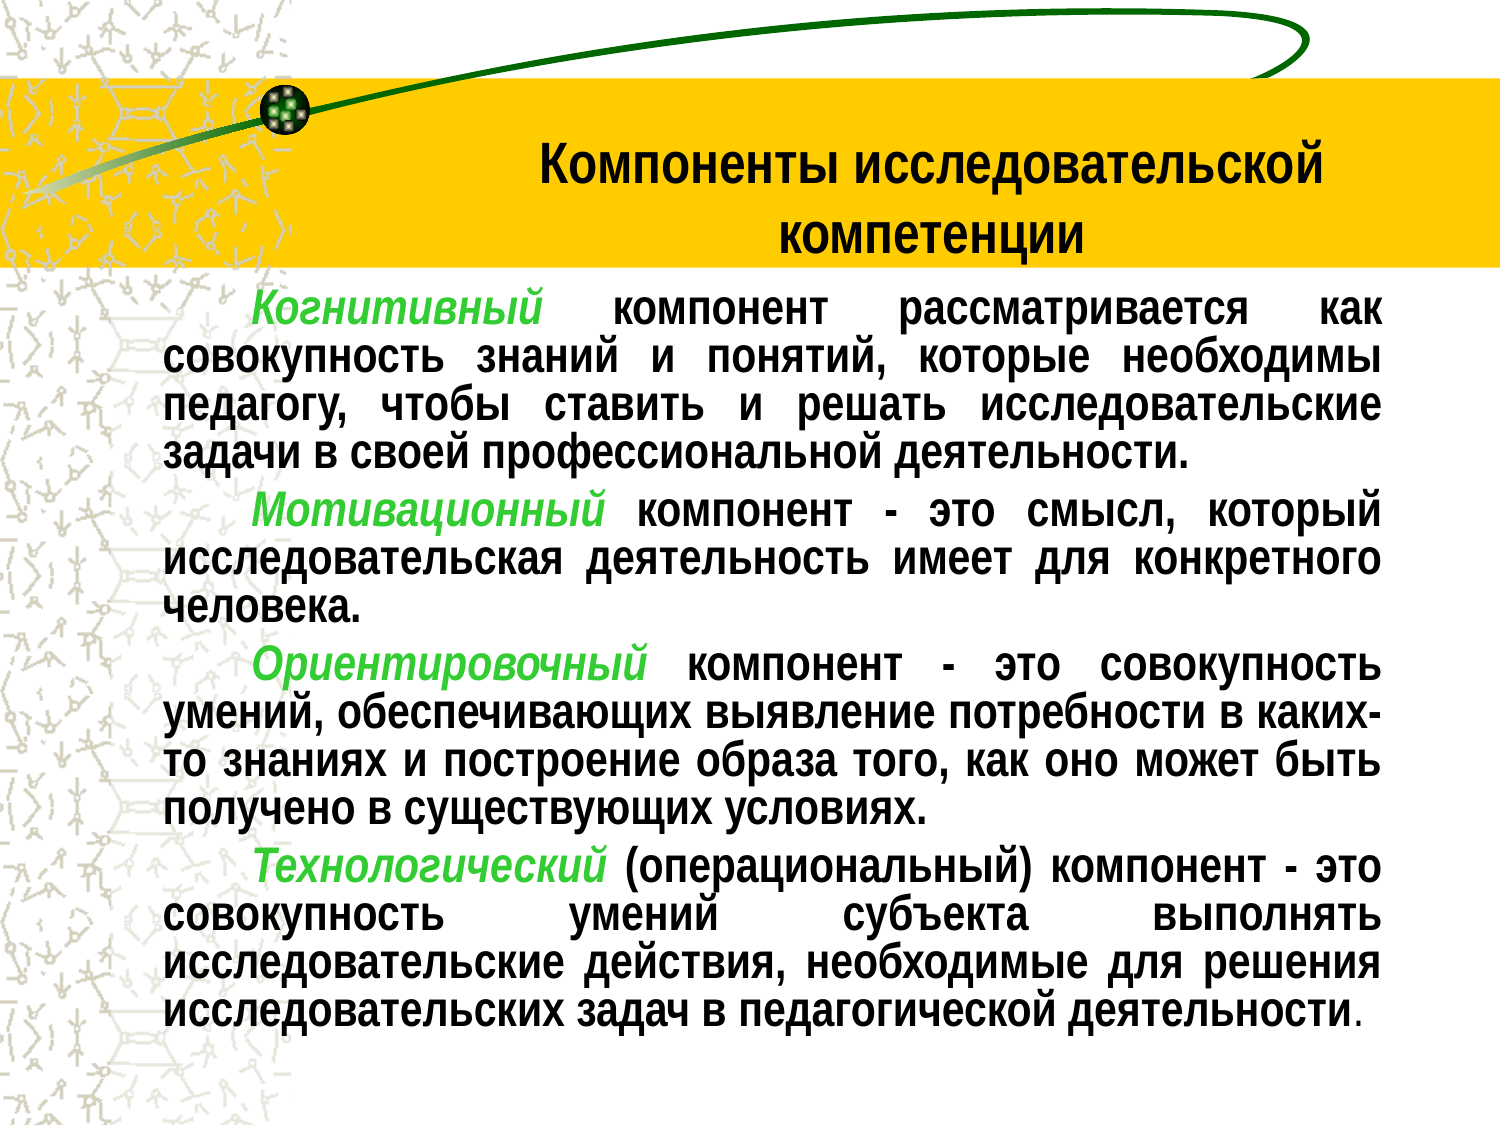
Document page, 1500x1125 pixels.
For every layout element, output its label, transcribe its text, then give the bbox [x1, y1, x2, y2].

title Компоненты исследовательской компетенции [395, 101, 1469, 290]
list Когнитивный компонент рассматривается как совокупность знаний и понятий, которые необходимы педагогу, чтобы ставить и решать исследовательские задачи в своей профессиональной деятельности. Мотивационный компонент - это смысл, который исследовательская деятельность имеет для конкретного человека. Ориентировочный компонент - это совокупность умений, обеспечивающих выявление потребности в каких-то знаниях и построение образа того, как оно может быть получено в существующих условиях. Технологический (операциональный) компонент - это совокупность умений субъекта выполнять исследовательские действия, необходимые для решения исследовательских задач в педагогической деятельности. [147, 278, 1398, 1046]
picture [0, 0, 292, 1125]
